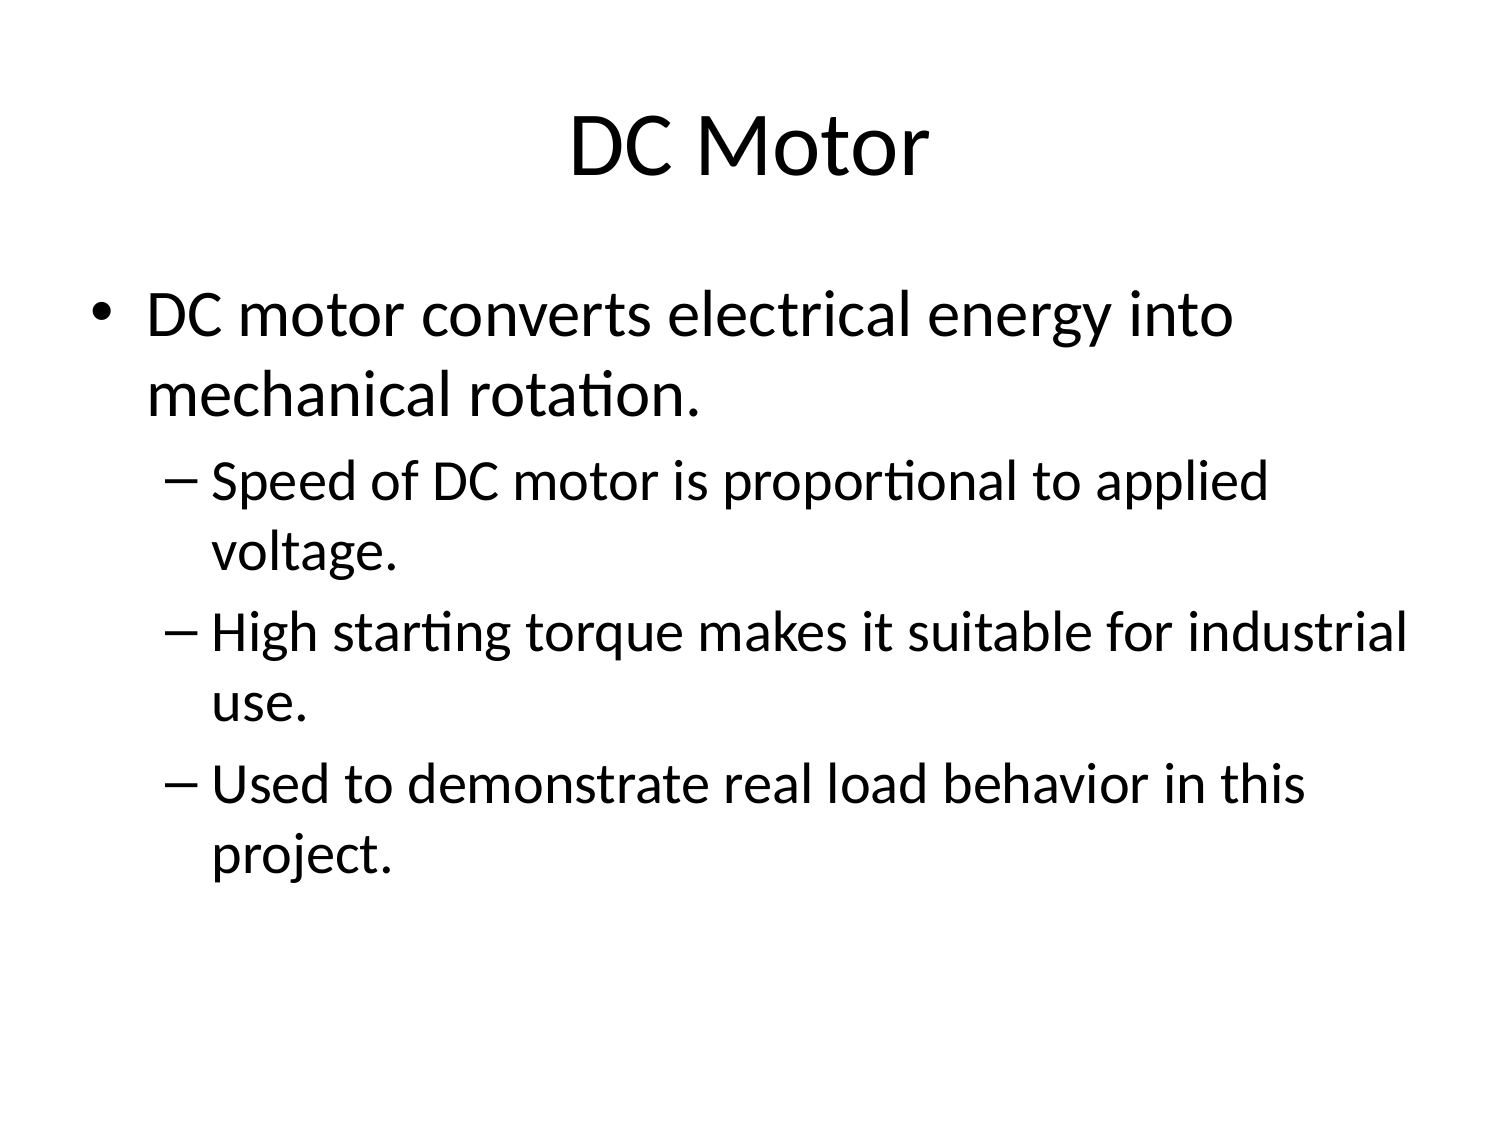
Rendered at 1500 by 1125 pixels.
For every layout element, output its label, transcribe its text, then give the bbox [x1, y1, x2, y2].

title DC Motor [75, 45, 1425, 233]
list DC motor converts electrical energy into mechanical rotation. Speed of DC motor is proportional to applied voltage. High starting torque makes it suitable for industrial use. Used to demonstrate real load behavior in this project. [75, 262, 1425, 1005]
